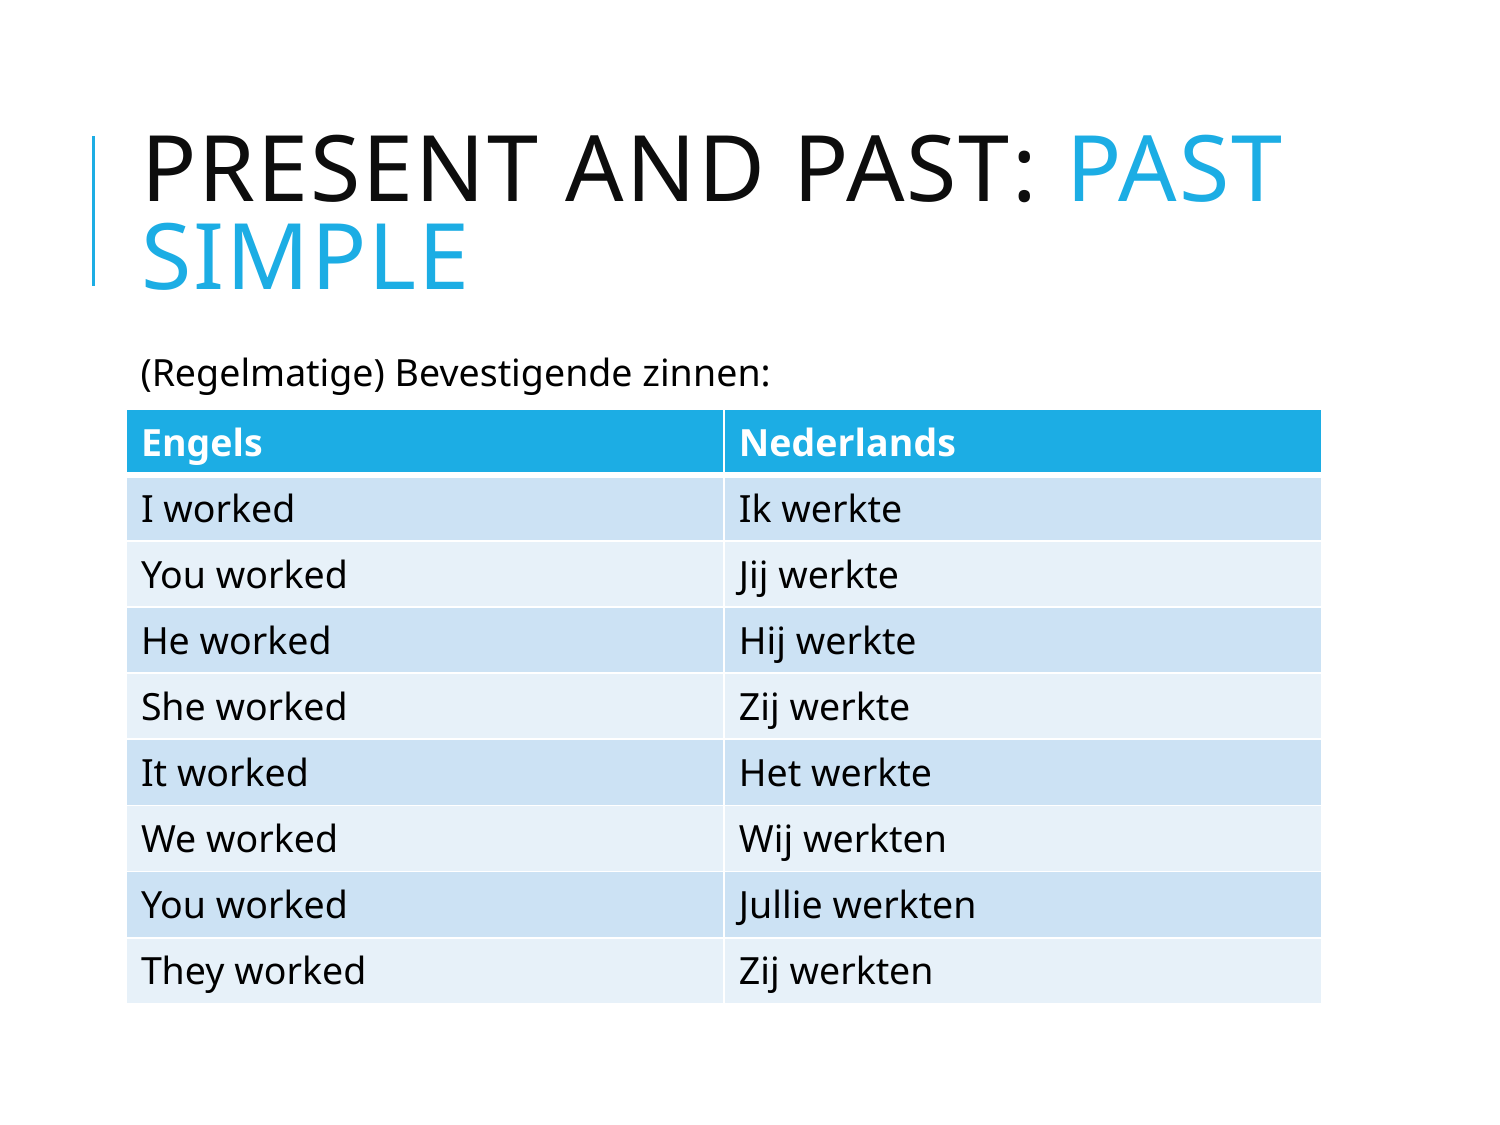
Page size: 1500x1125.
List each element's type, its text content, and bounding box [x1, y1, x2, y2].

table_cell Jullie werkten [725, 872, 1321, 937]
table_header Engels [127, 410, 723, 472]
table_cell Wij werkten [725, 806, 1321, 871]
table_cell He worked [127, 608, 723, 672]
table_cell We worked [127, 806, 723, 871]
title PRESENT AND PAST: PAST SIMPLE [126, 96, 1322, 341]
table_cell Jij werkte [725, 542, 1321, 606]
table_cell She worked [127, 674, 723, 738]
table_cell They worked [127, 939, 723, 1003]
table_cell I worked [127, 478, 723, 540]
table_cell Het werkte [725, 740, 1321, 805]
table_cell You worked [127, 872, 723, 937]
table_cell Ik werkte [725, 478, 1321, 540]
table_cell Hij werkte [725, 608, 1321, 672]
text_box (Regelmatige) Bevestigende zinnen: [125, 341, 1322, 402]
table_cell Zij werkten [725, 939, 1321, 1003]
table_cell It worked [127, 740, 723, 805]
table_header Nederlands [725, 410, 1321, 472]
table_cell You worked [127, 542, 723, 606]
table_cell Zij werkte [725, 674, 1321, 738]
